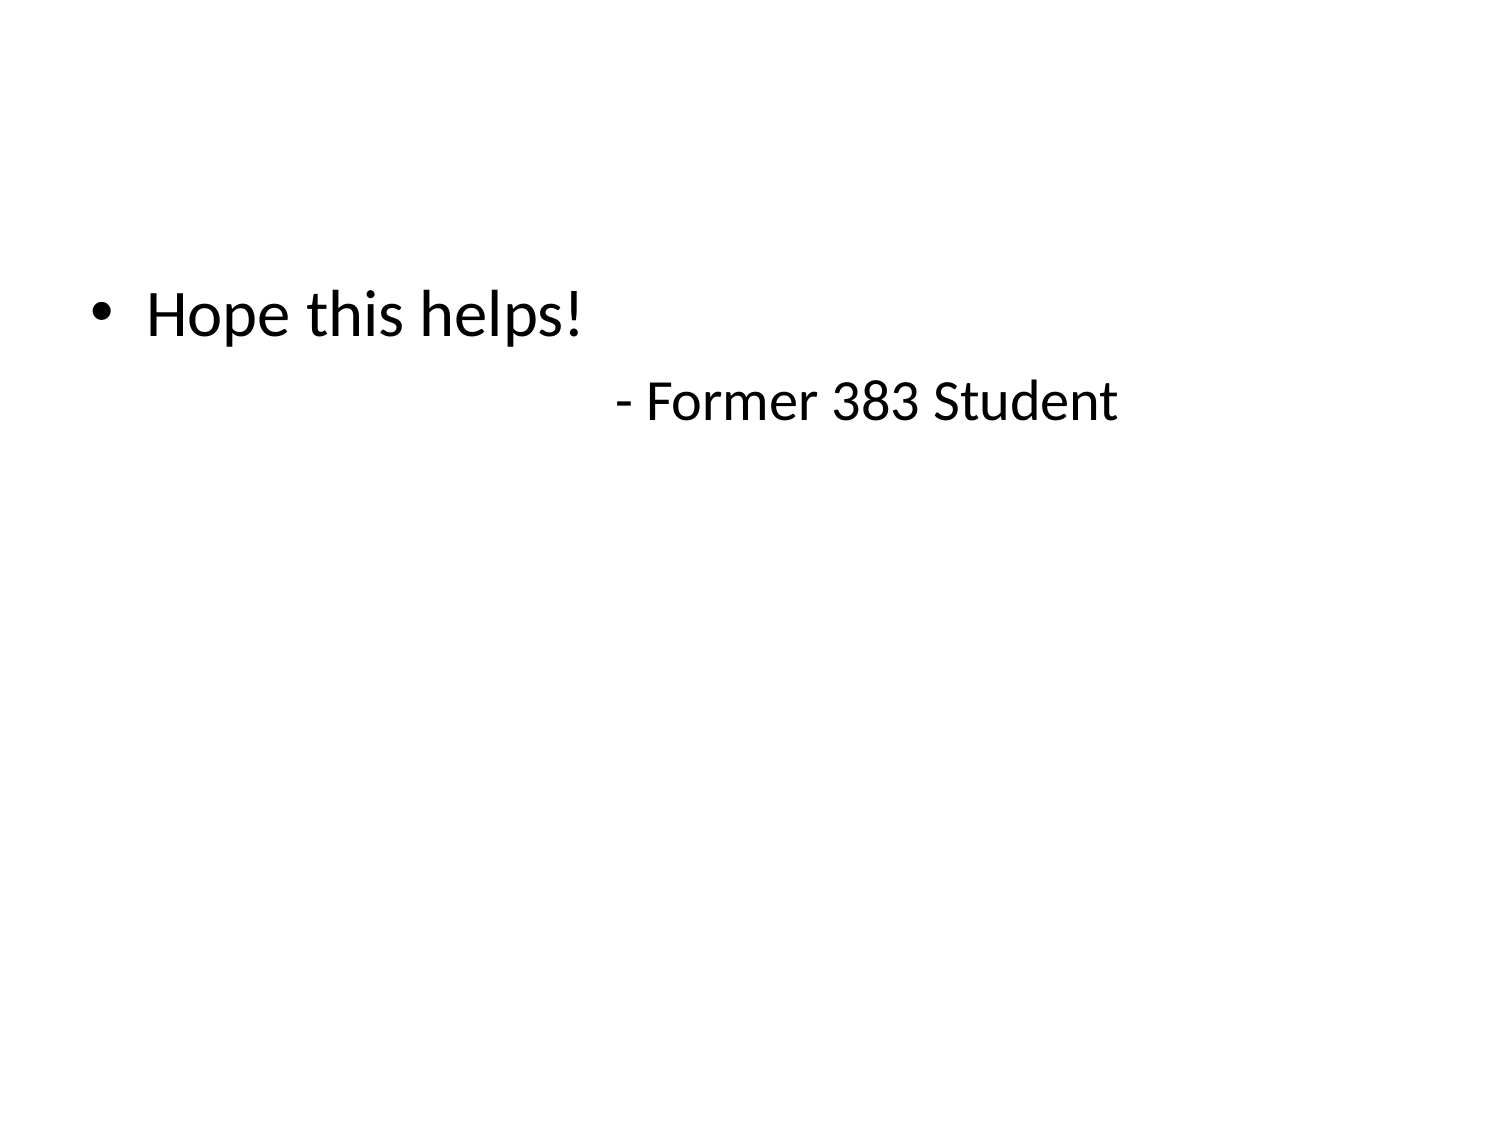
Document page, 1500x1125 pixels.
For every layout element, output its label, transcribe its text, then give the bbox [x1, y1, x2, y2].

list Hope this helps! - Former 383 Student [75, 262, 1425, 1005]
